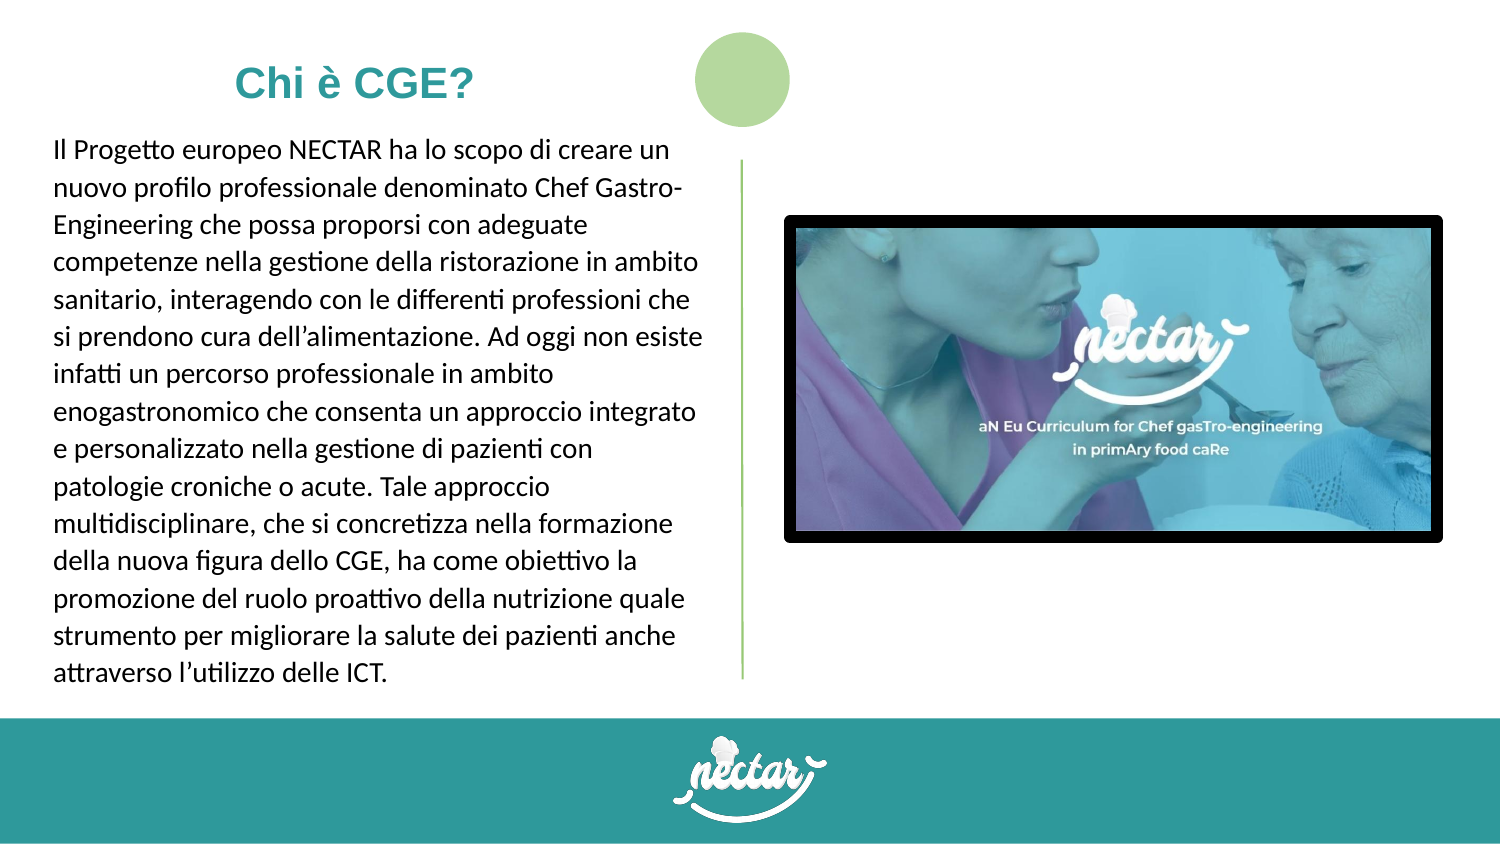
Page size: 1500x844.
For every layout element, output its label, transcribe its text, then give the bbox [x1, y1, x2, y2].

picture [795, 227, 1432, 531]
list Il Progetto europeo NECTAR ha lo scopo di creare un nuovo profilo professionale denominato Chef Gastro-Engineering che possa proporsi con adeguate competenze nella gestione della ristorazione in ambito sanitario, interagendo con le differenti professioni che si prendono cura dell’alimentazione. Ad oggi non esiste infatti un percorso professionale in ambito enogastronomico che consenta un approccio integrato e personalizzato nella gestione di pazienti con patologie croniche o acute. Tale approccio multidisciplinare, che si concretizza nella formazione della nuova figura dello CGE, ha come obiettivo la promozione del ruolo proattivo della nutrizione quale strumento per migliorare la salute dei pazienti anche attraverso l’utilizzo delle ICT. [38, 120, 719, 639]
list Chi è CGE? [0, 56, 1054, 171]
picture [673, 736, 827, 823]
